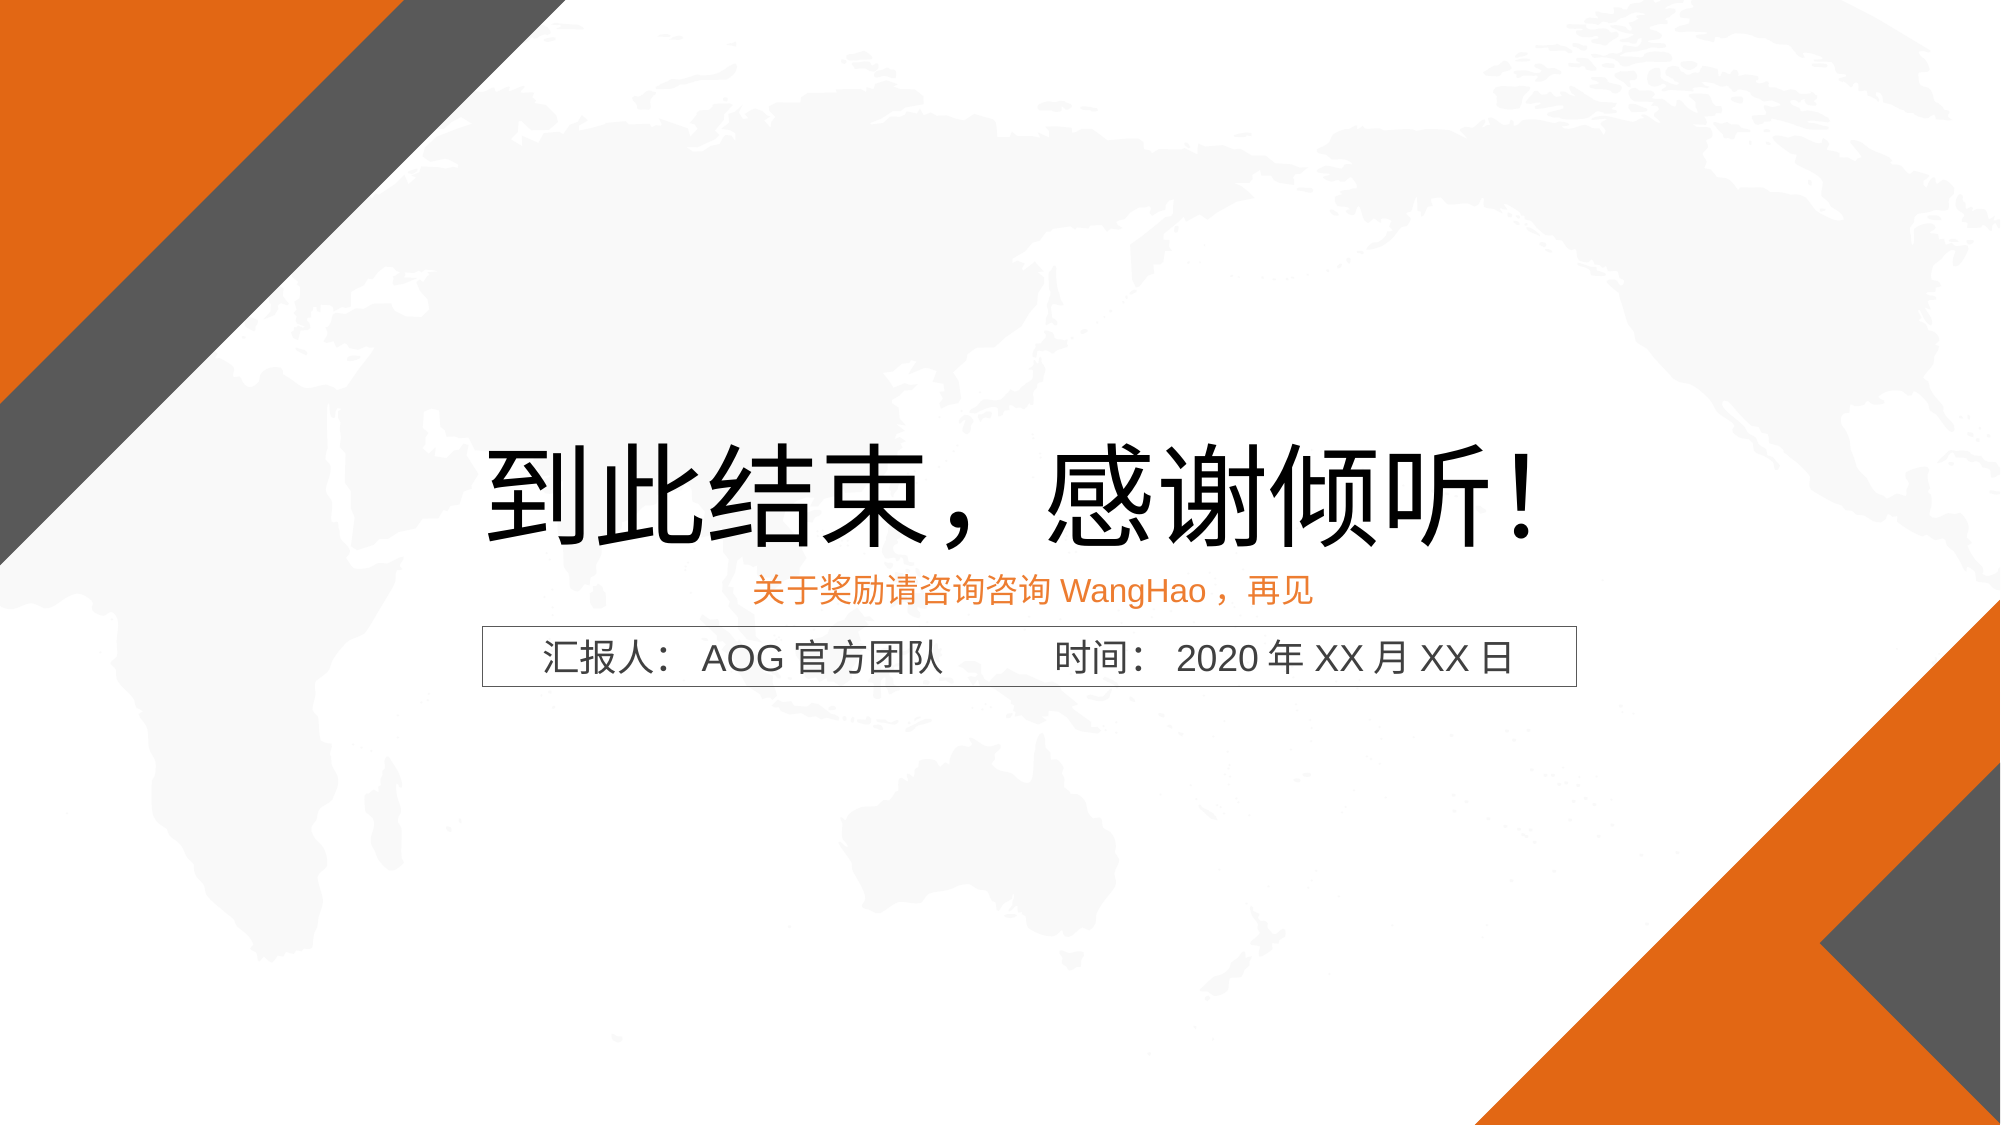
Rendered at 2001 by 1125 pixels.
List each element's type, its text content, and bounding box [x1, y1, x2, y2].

text_box 汇报人：AOG官方团队 时间：2020年XX月XX日 [482, 626, 1577, 687]
text_box 到此结束，感谢倾听！ [469, 420, 1618, 567]
text_box 关于奖励请咨询咨询WangHao，再见 [459, 559, 1608, 620]
